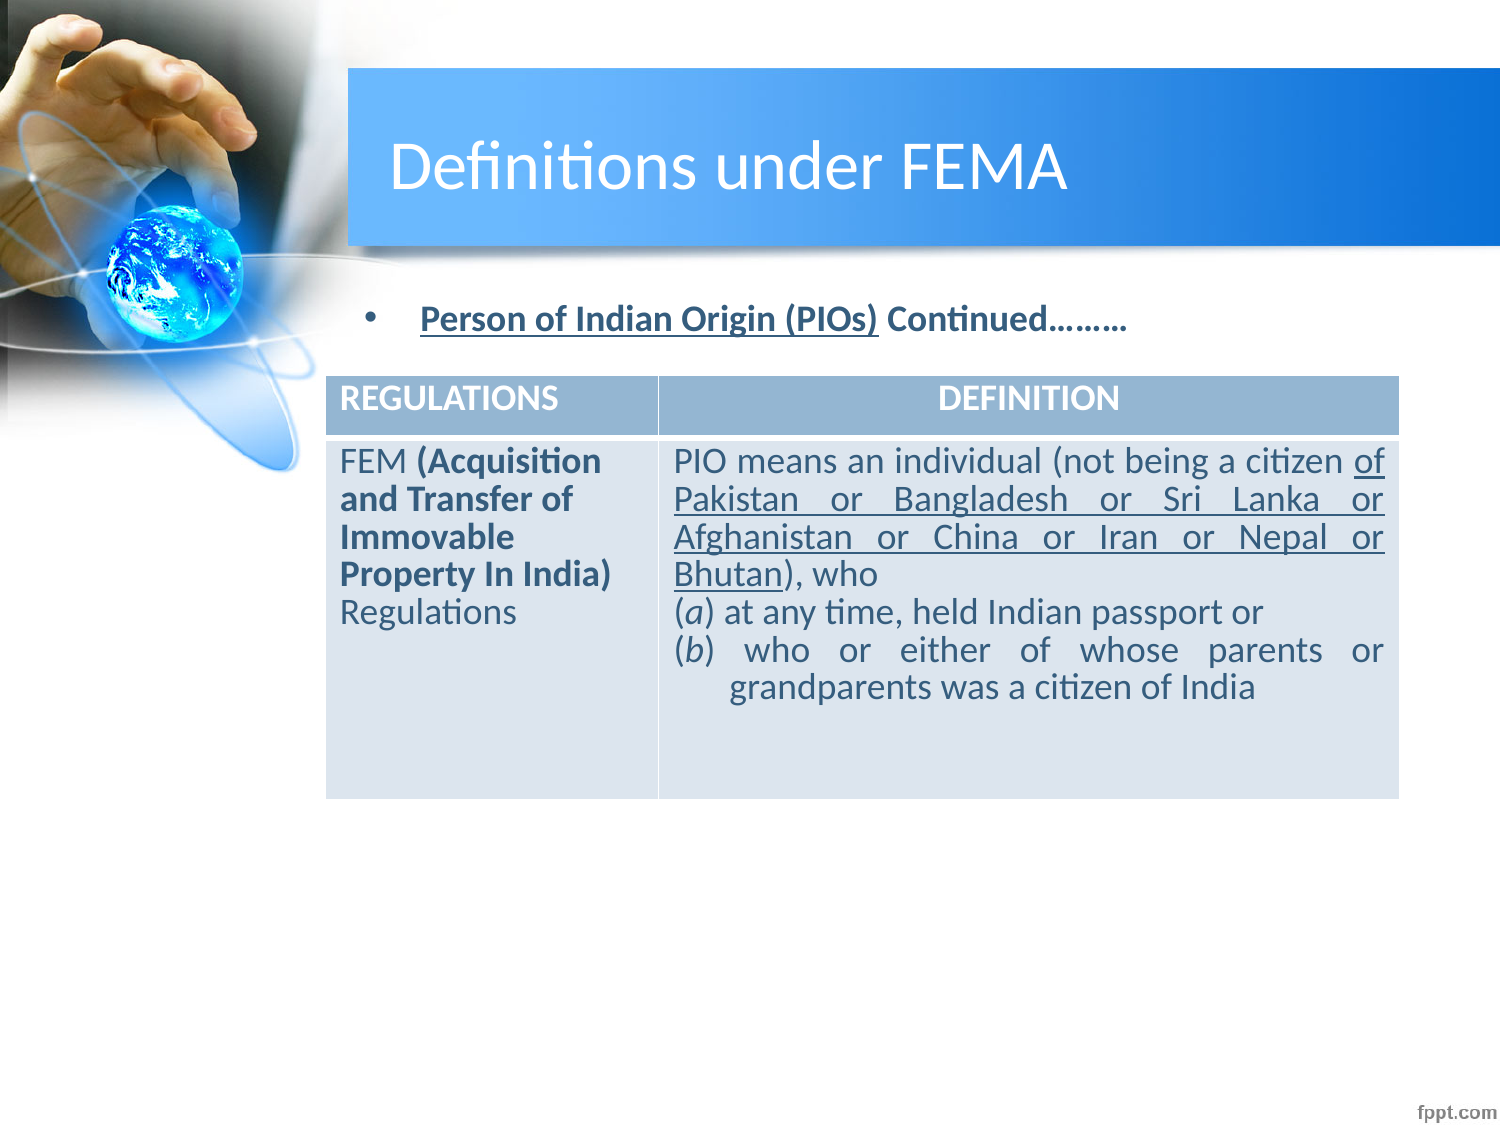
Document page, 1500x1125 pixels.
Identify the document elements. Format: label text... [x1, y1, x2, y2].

table_cell FEM (Acquisition and Transfer of Immovable Property In India) Regulations [326, 441, 658, 799]
picture [0, 0, 1500, 1125]
table_header REGULATIONS [326, 376, 658, 435]
table_header DEFINITION [659, 376, 1399, 435]
list Person of Indian Origin (PIOs) Continued……… [349, 286, 1402, 1039]
table_cell PIO means an individual (not being a citizen of Pakistan or Bangladesh or Sri Lanka or Afghanistan or China or Iran or Nepal or Bhutan), who (a) at any time, held Indian passport or (b) who or either of whose parents or grandparents was a citizen of India [659, 441, 1399, 799]
title Definitions under FEMA [374, 111, 1452, 212]
